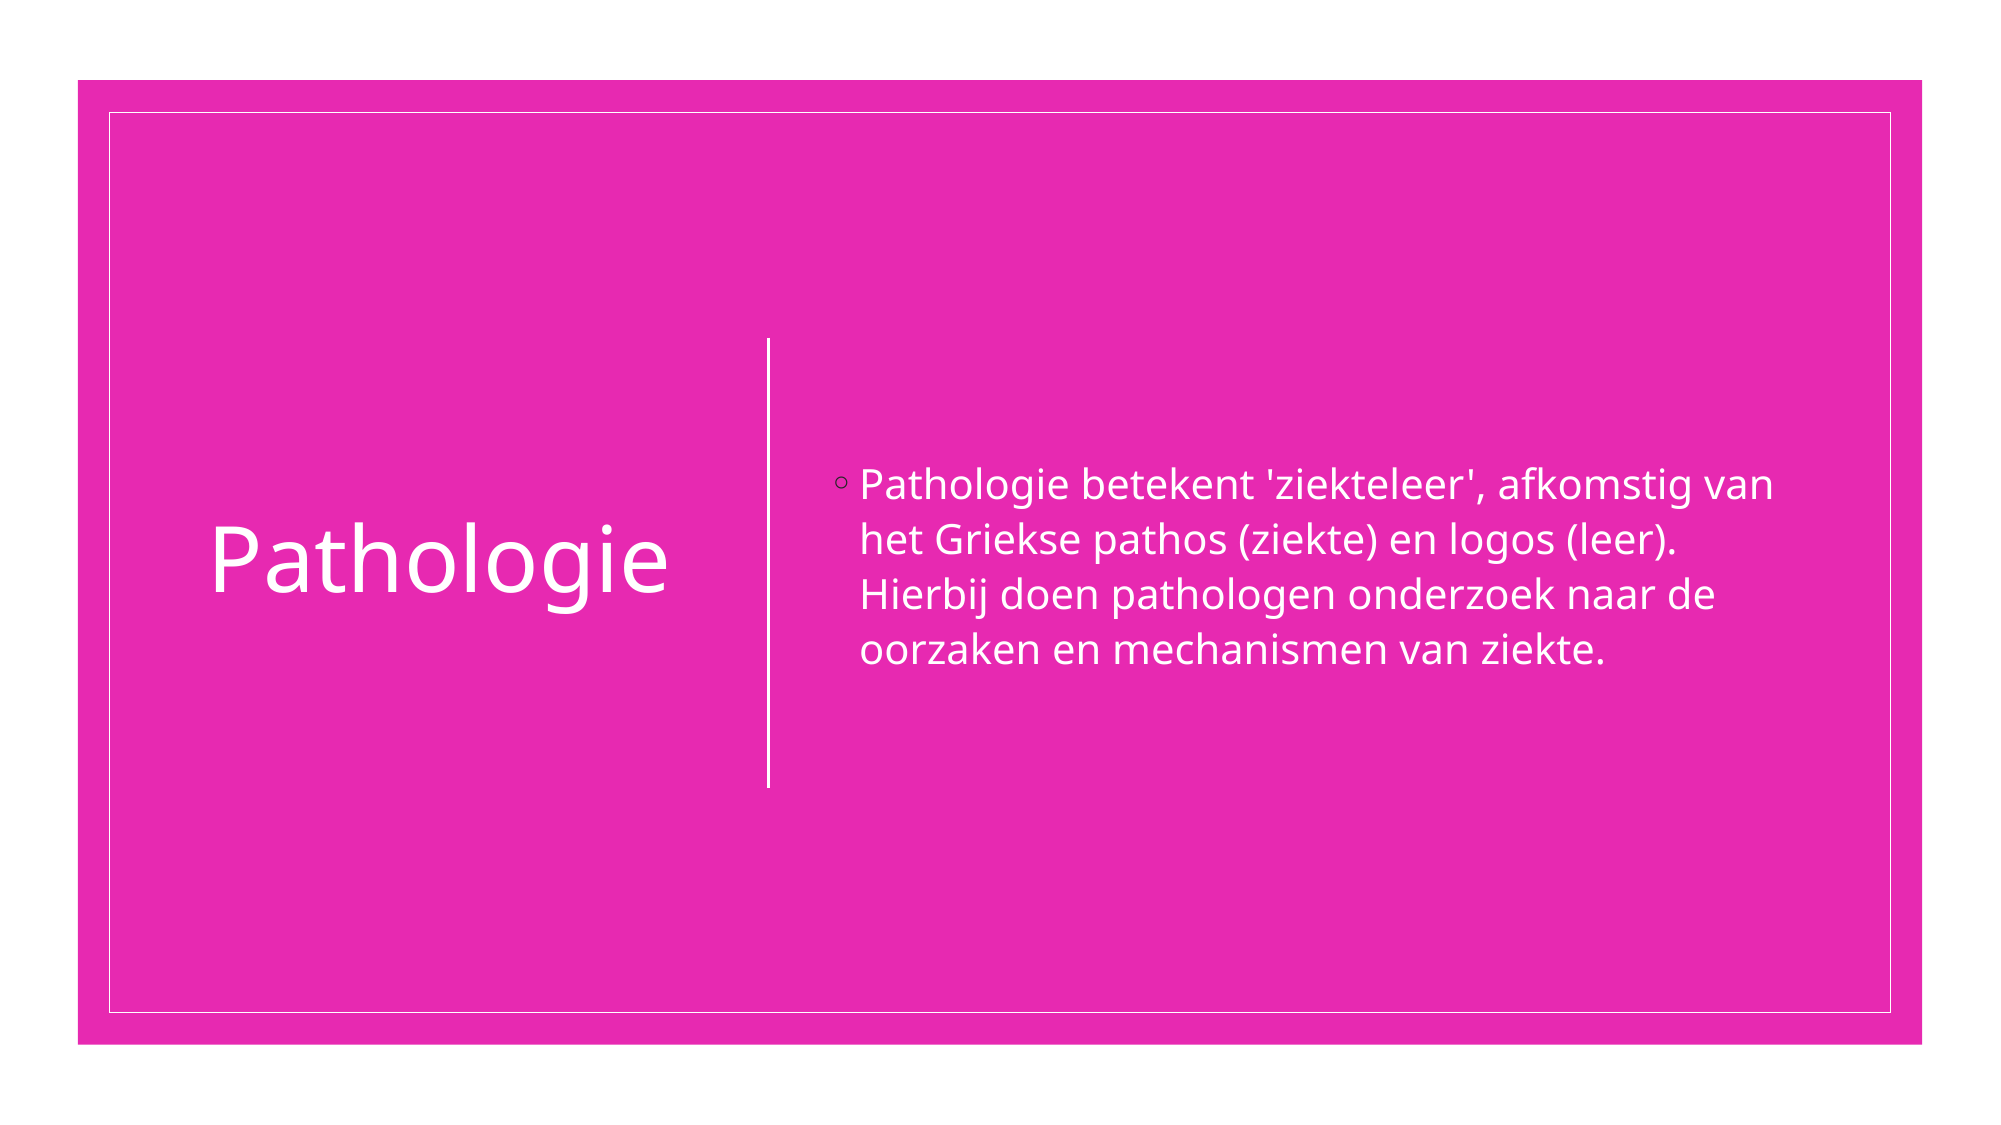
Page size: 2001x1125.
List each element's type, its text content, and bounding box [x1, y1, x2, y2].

text_box [0, 0, 2000, 1125]
list Pathologie betekent 'ziekteleer', afkomstig van het Griekse pathos (ziekte) en logos (leer). Hierbij doen pathologen onderzoek naar de oorzaken en mechanismen van ziekte. [814, 164, 1834, 961]
text_box [109, 112, 1891, 1013]
title Pathologie [142, 164, 711, 961]
text_box [77, 79, 1923, 1046]
